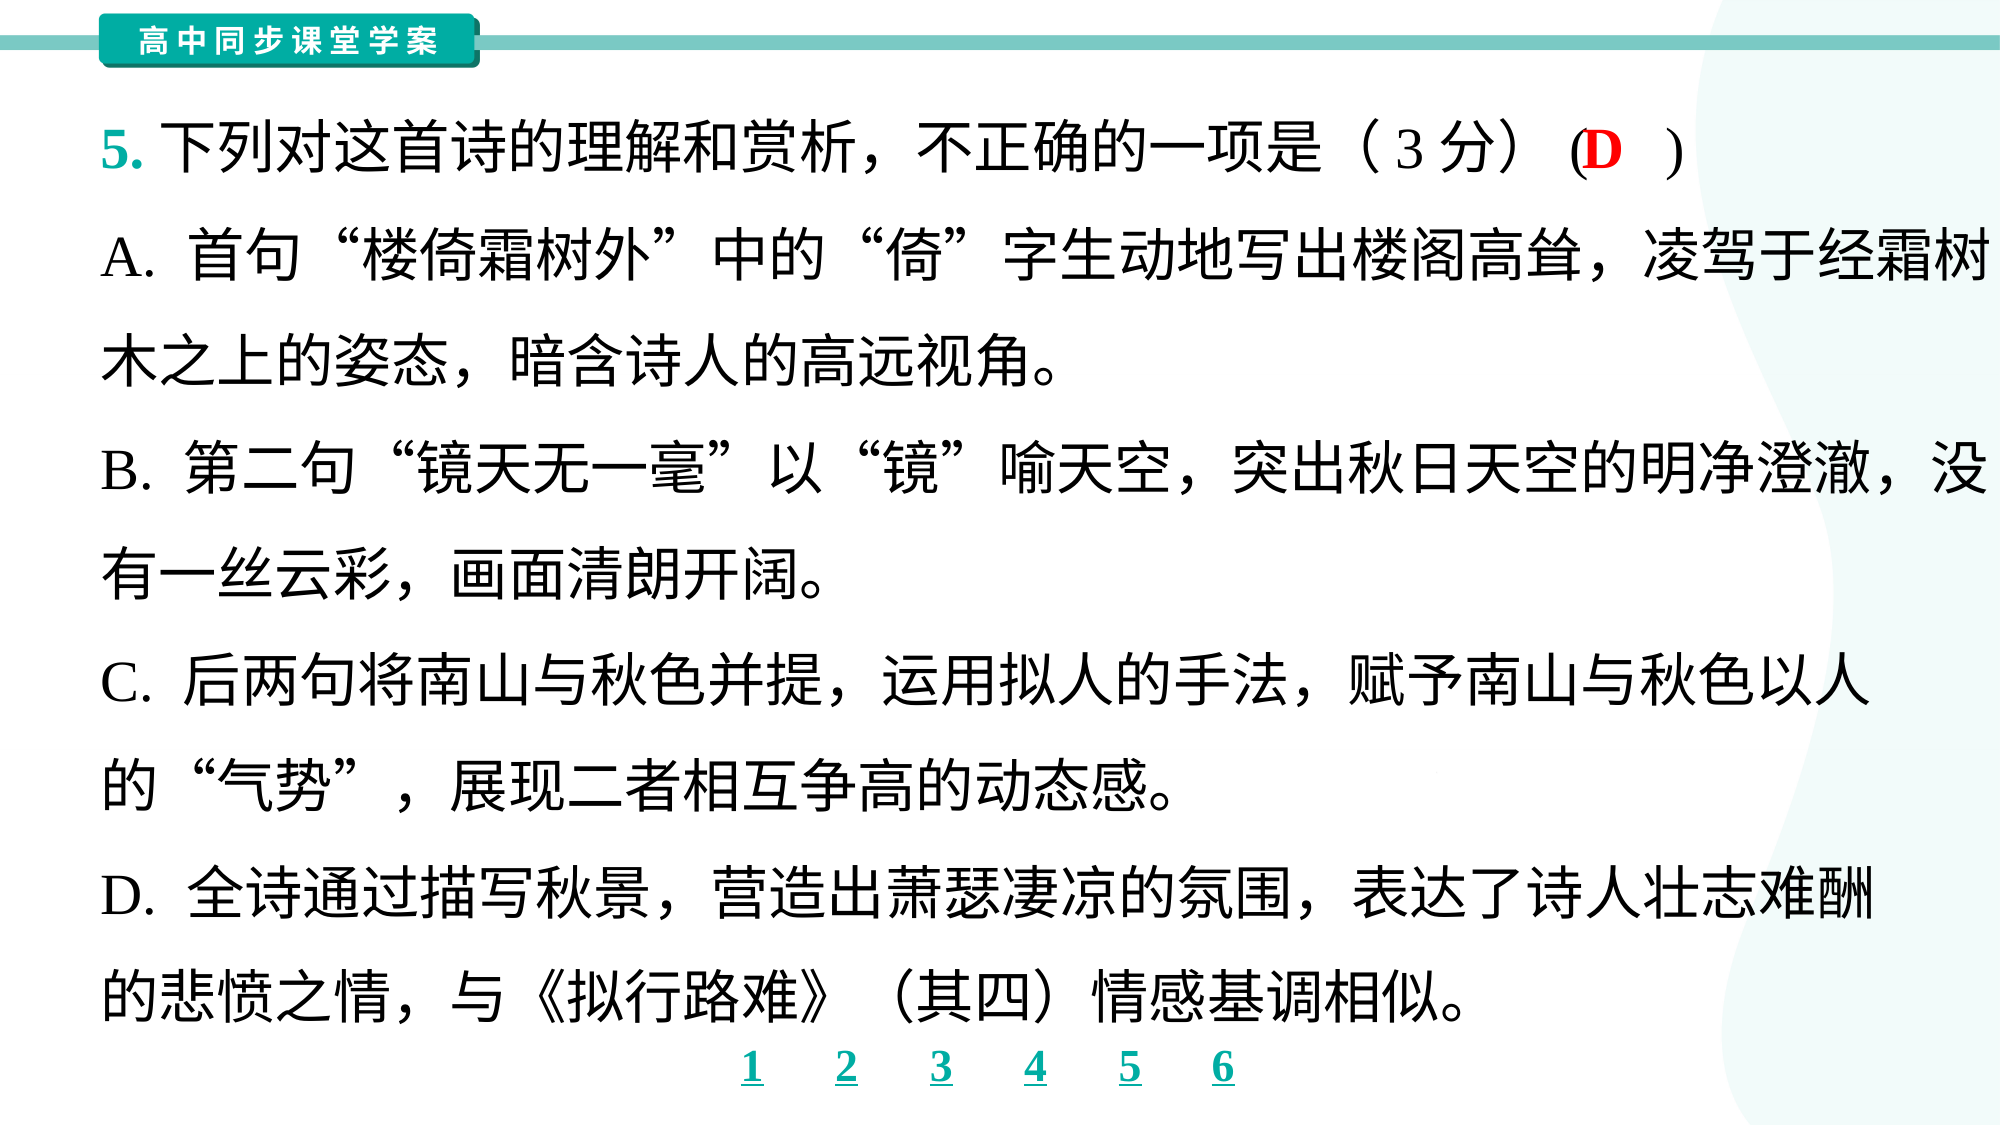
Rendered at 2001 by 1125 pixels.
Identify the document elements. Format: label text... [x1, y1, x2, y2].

text_box 5.下列对这首诗的理解和赏析，不正确的一项是（3分）( ) [1646, 76, 1899, 169]
text_box D [1560, 75, 1646, 169]
text_box 5.下列对这首诗的理解和赏析，不正确的一项是（3分）( ) [100, 76, 1560, 169]
text_box A. 首句“楼倚霜树外”中的“倚”字生动地写出楼阁高耸，凌驾于经霜树 木之上的姿态，暗含诗人的高远视角。 B. 第二句“镜天无一毫”以“镜”喻天空，突出秋日天空的明净澄澈，没 有一丝云彩，画面清朗开阔。 C. 后两句将南山与秋色并提，运用拟人的手法，赋予南山与秋色以人 的“气势”，展现二者相互争高的动态感。 D. 全诗通过描写秋景，营造出萧瑟凄凉的氛围，表达了诗人壮志难酬 的悲愤之情，与《拟行路难》（其四）情感基调相似。 [100, 182, 1899, 1019]
picture [0, 0, 2000, 1125]
